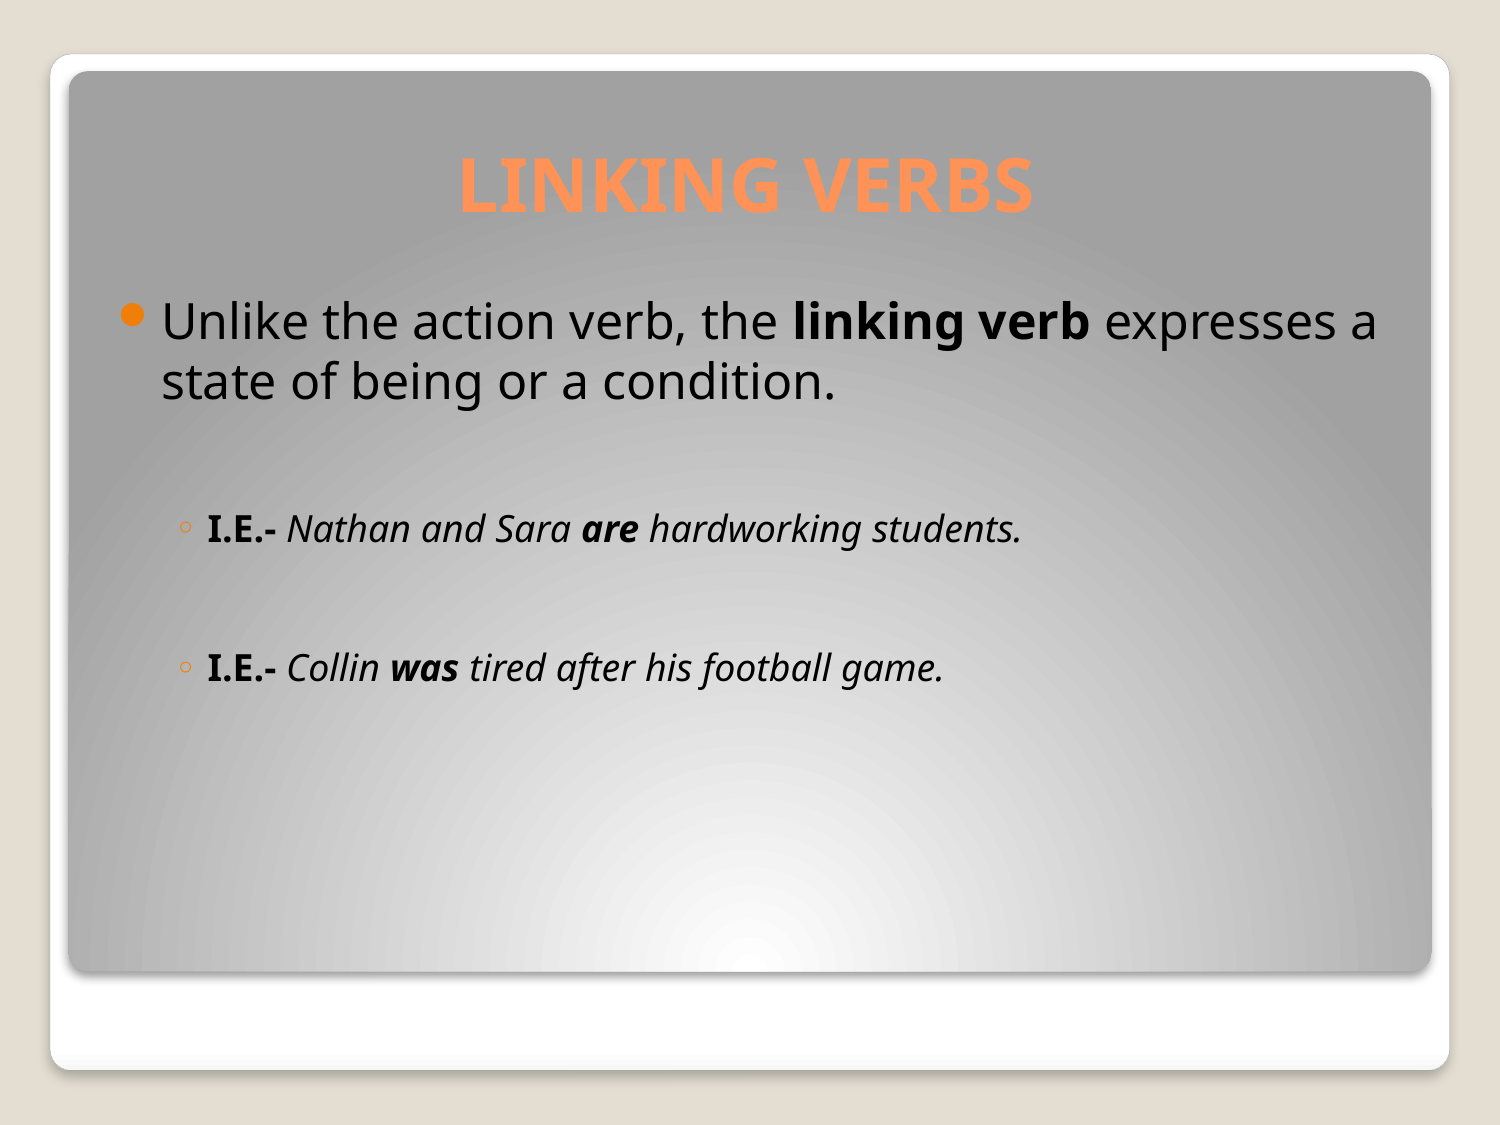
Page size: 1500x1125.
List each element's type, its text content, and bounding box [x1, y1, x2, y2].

list Unlike the action verb, the linking verb expresses a state of being or a condition. I.E.- Nathan and Sara are hardworking students. I.E.- Collin was tired after his football game. [87, 275, 1430, 962]
title LINKING VERBS [75, 62, 1418, 235]
